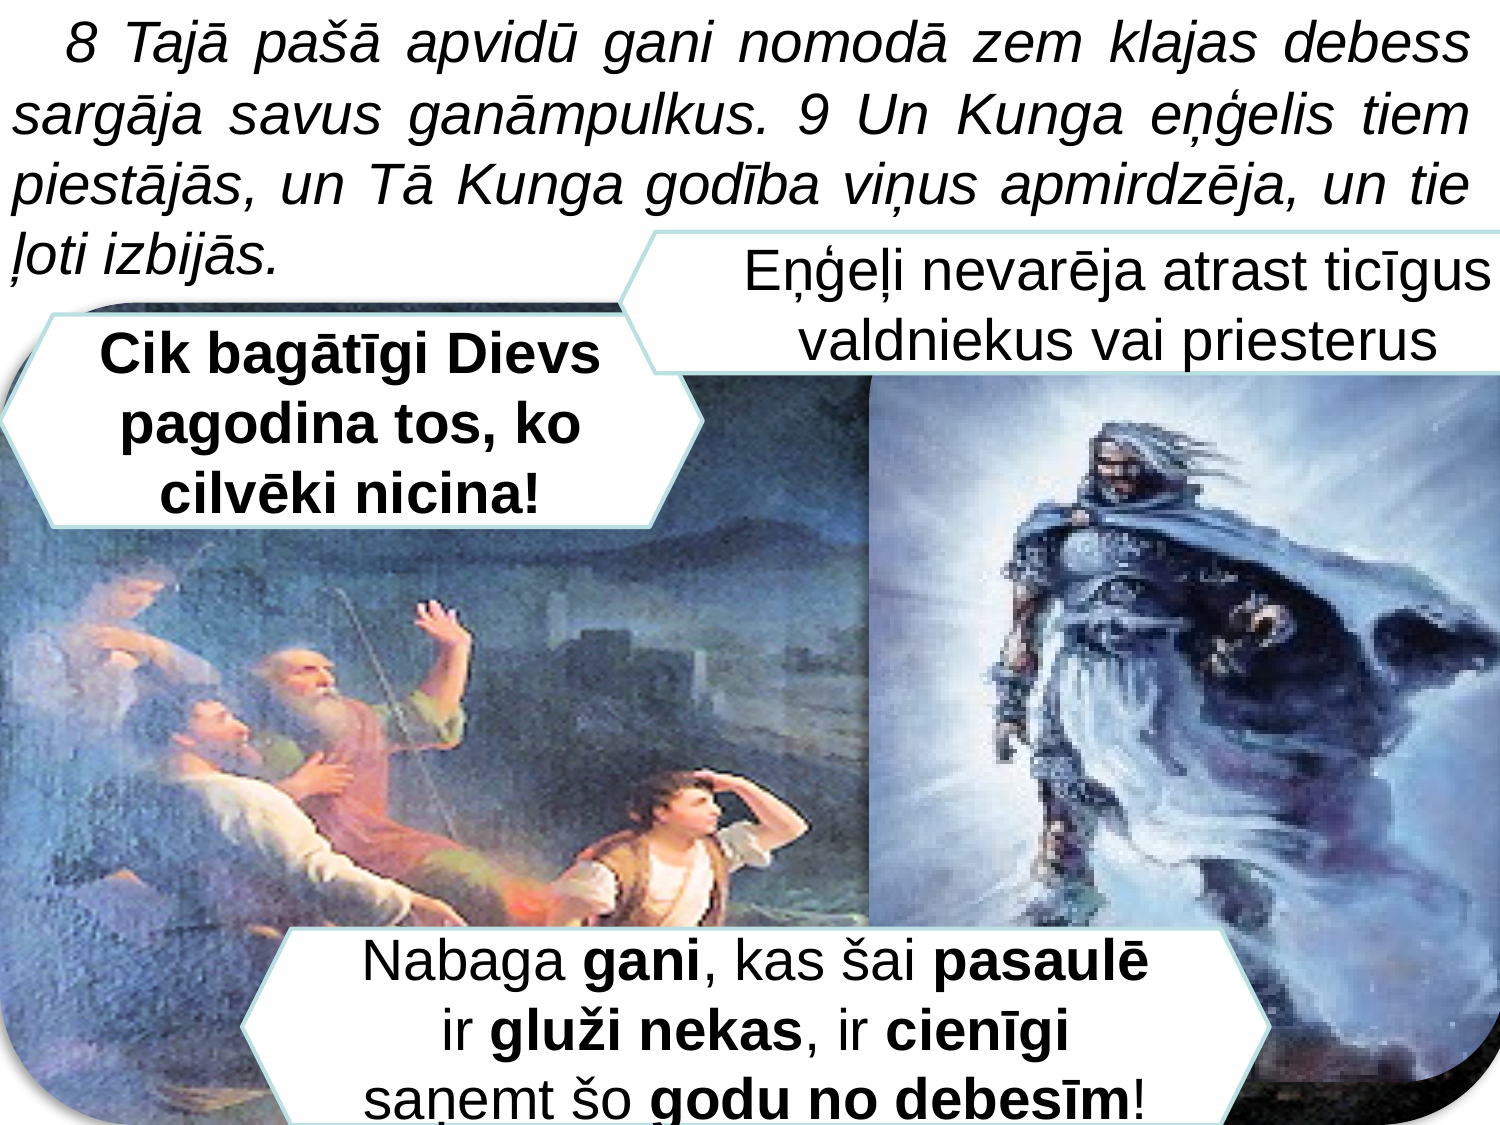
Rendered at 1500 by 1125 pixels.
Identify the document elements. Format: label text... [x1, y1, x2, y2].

list 8 Tajā pašā apvidū gani nomodā zem klajas debess sargāja savus ganāmpulkus. 9 Un Kunga eņģelis tiem piestājās, un Tā Kunga godība viņus apmirdzēja, un tie ļoti izbijās. [0, 0, 1489, 94]
text_box Eņģeļi nevarēja atrast ticīgus valdniekus vai priesterus [618, 229, 1500, 301]
picture [0, 295, 1500, 1125]
